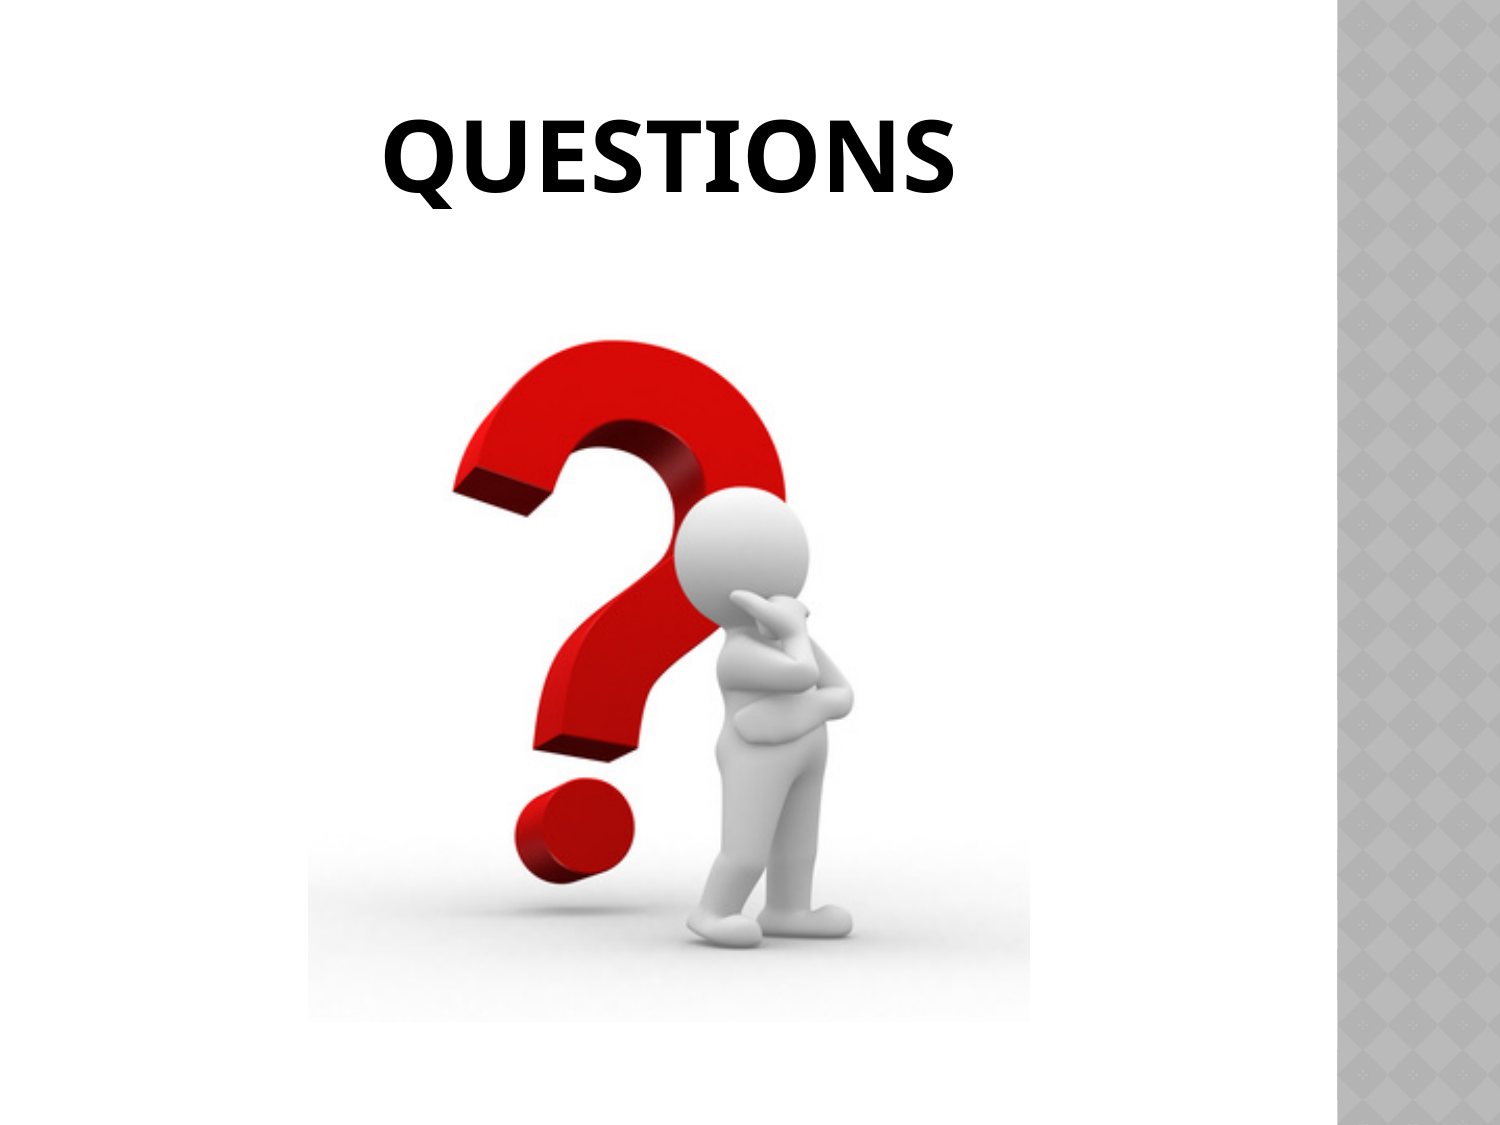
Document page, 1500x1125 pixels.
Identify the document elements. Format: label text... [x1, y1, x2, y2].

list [307, 300, 1030, 1023]
title questions [75, 87, 1263, 213]
